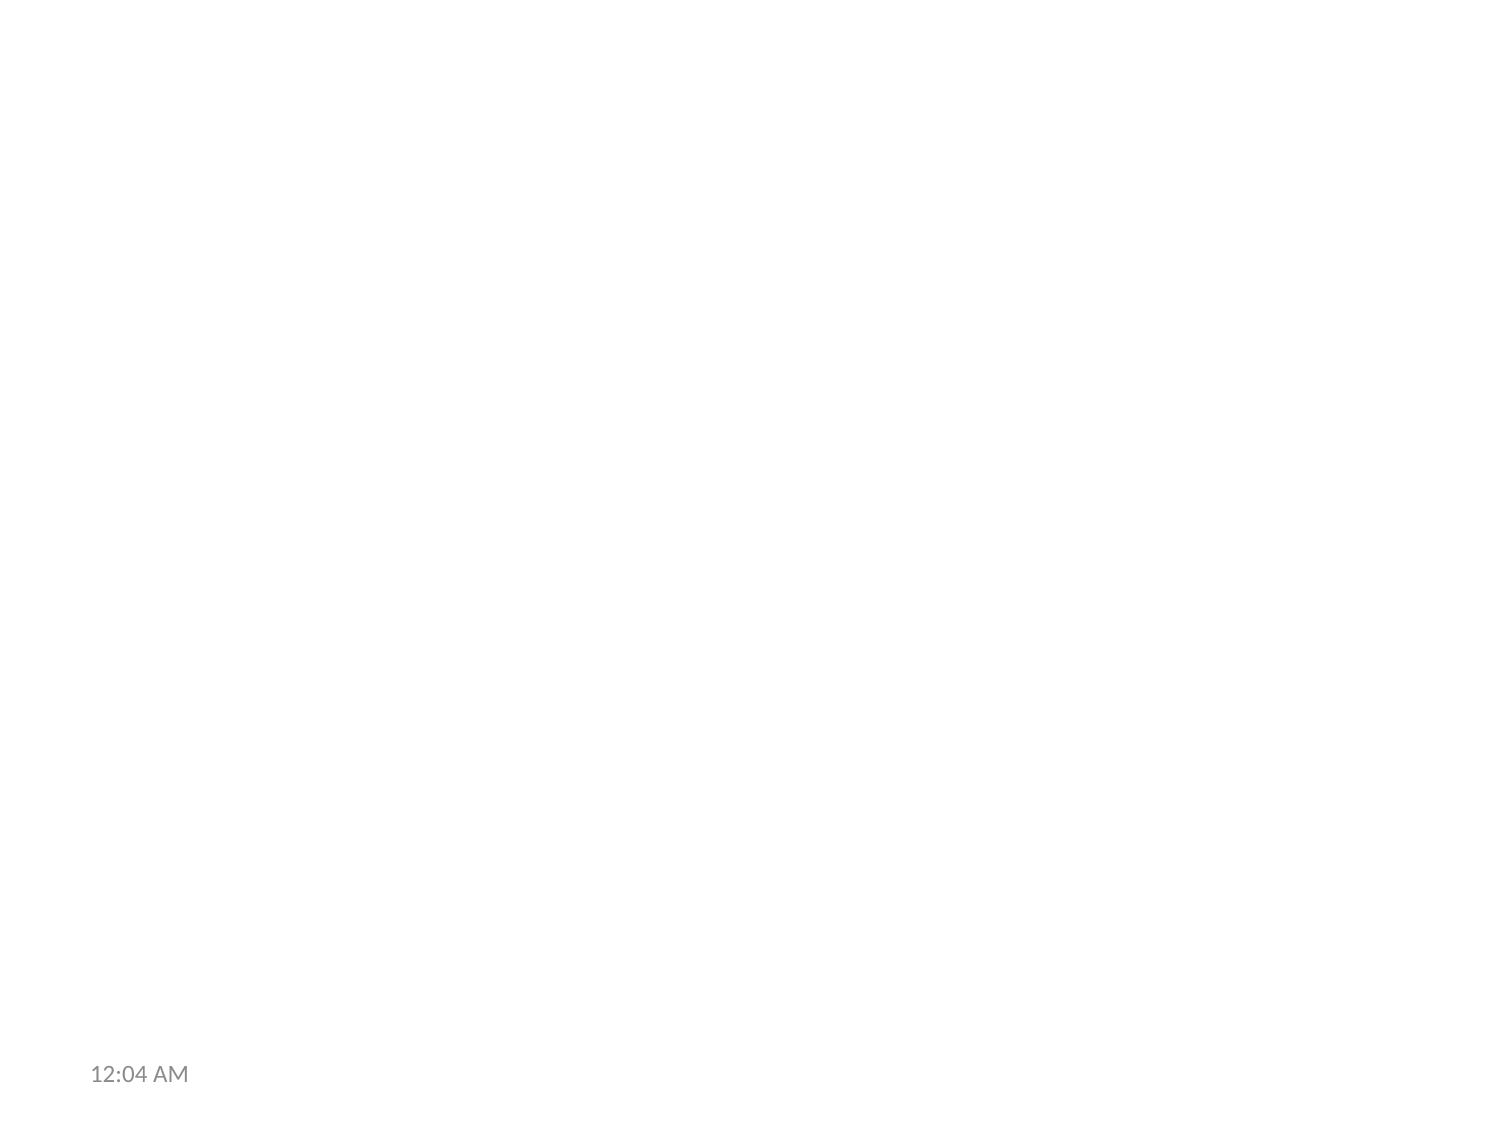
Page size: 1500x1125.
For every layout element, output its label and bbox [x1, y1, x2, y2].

slide_number [75, 1042, 425, 1103]
